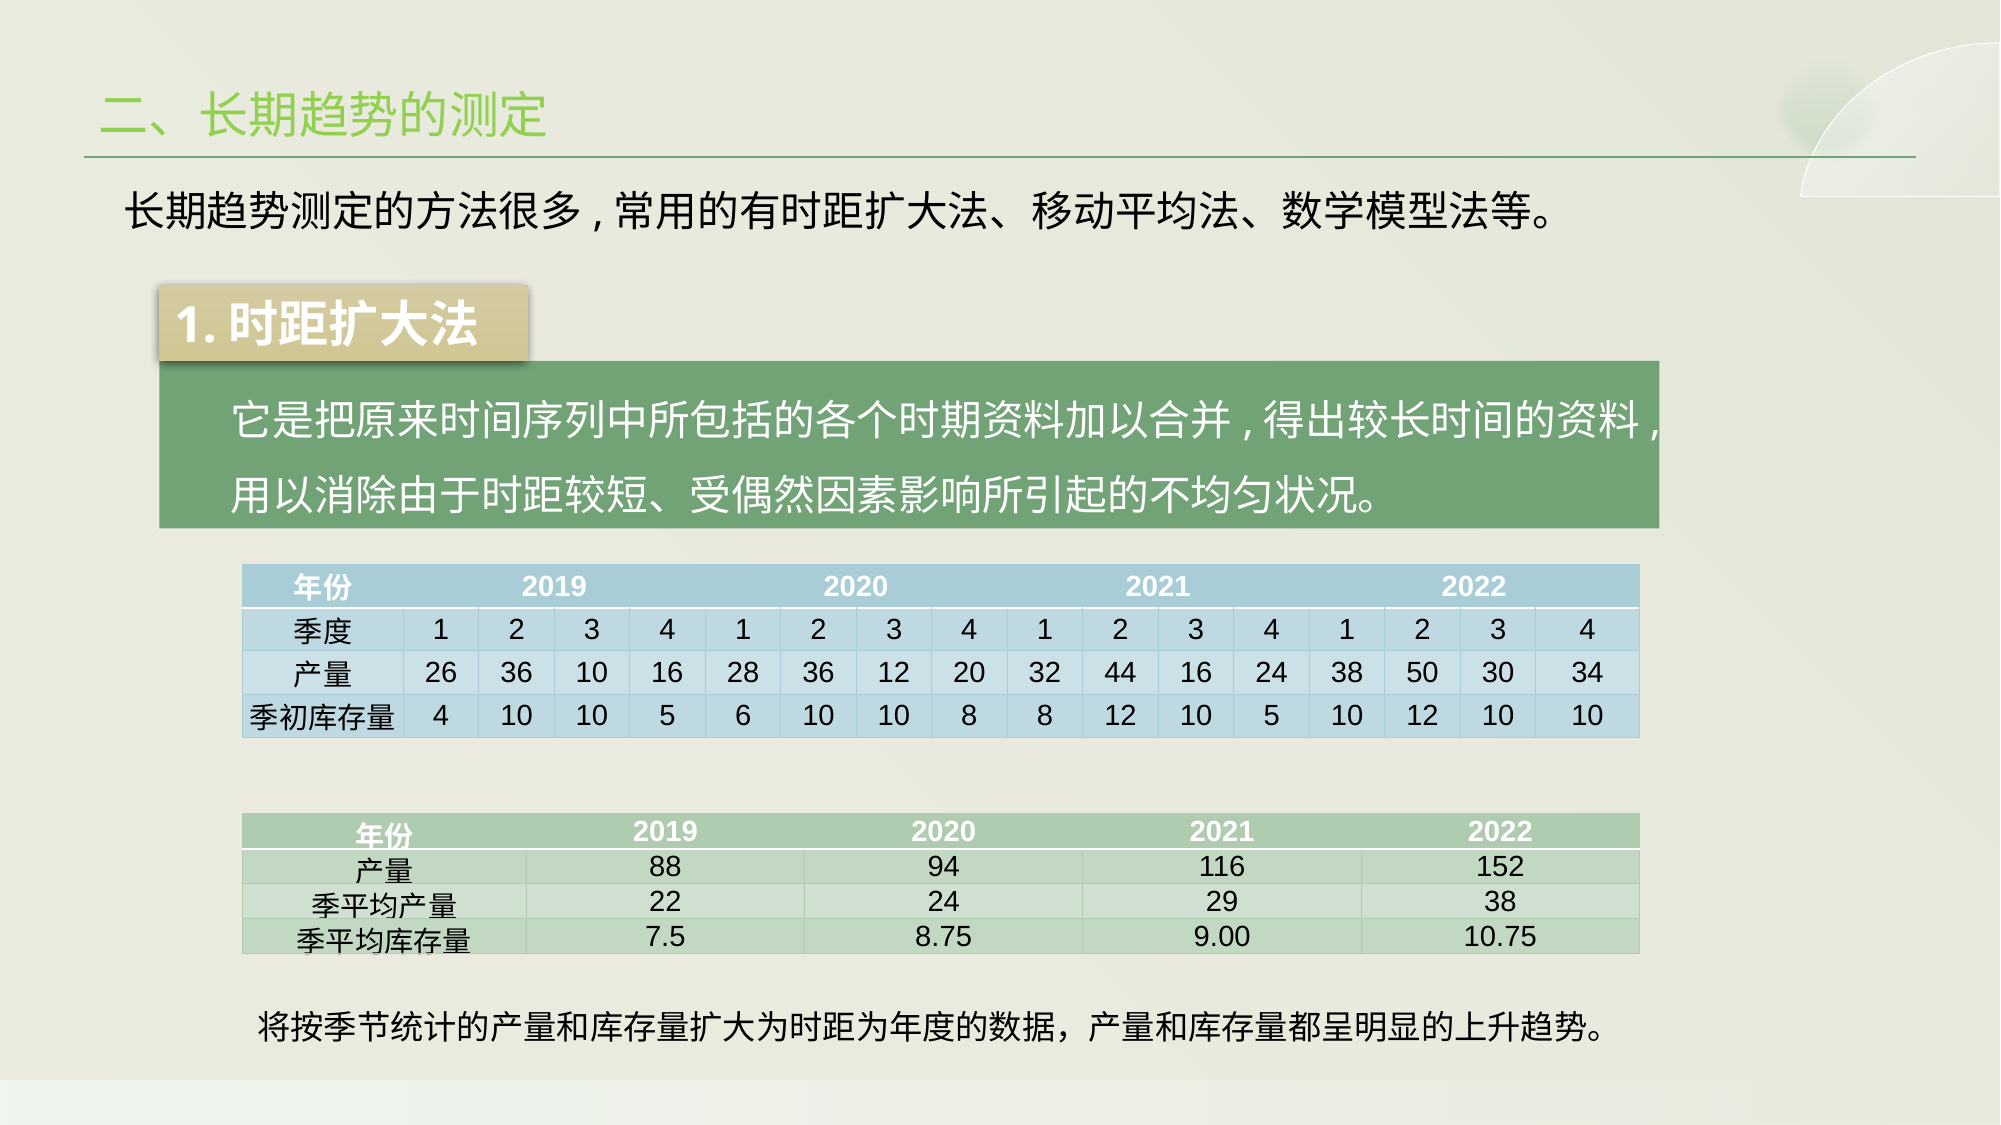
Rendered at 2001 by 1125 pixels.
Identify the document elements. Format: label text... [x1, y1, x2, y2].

table_header 2022 [1362, 814, 1639, 848]
table_cell 1 [404, 609, 478, 650]
table_cell 2 [1385, 609, 1460, 650]
table_cell 季度 [243, 609, 403, 650]
table_cell 10 [1461, 695, 1535, 737]
table_cell 产量 [243, 651, 403, 694]
table_cell 10 [1310, 695, 1384, 737]
table_header 2021 [1083, 814, 1361, 848]
table_cell 36 [479, 651, 554, 694]
table_cell 116 [1083, 850, 1361, 883]
table_cell 32 [1008, 651, 1082, 694]
table_cell 3 [857, 609, 931, 650]
table_cell 30 [1461, 651, 1535, 694]
table_header 年份 [243, 565, 403, 607]
table_cell 9.00 [1083, 919, 1361, 953]
table_cell 24 [1234, 651, 1309, 694]
table_header 年份 [243, 814, 526, 848]
table_cell 38 [1310, 651, 1384, 694]
table_cell 152 [1362, 850, 1639, 883]
table_cell 26 [404, 651, 478, 694]
table_cell 3 [1461, 609, 1535, 650]
table_header 2022 [1310, 565, 1639, 607]
table_cell 7.5 [527, 919, 804, 953]
table_cell 5 [630, 695, 705, 737]
table_cell 10 [479, 695, 554, 737]
table_cell 12 [1083, 695, 1158, 737]
table_cell 8 [932, 695, 1007, 737]
table_cell 10 [555, 651, 629, 694]
text_box 1.时距扩大法 [159, 285, 528, 361]
table_cell 3 [1159, 609, 1233, 650]
table_cell 4 [1536, 609, 1639, 650]
table_cell 8.75 [805, 919, 1082, 953]
table_cell 4 [630, 609, 705, 650]
table_cell 产量 [243, 850, 526, 883]
table_cell 1 [1008, 609, 1082, 650]
table_cell 94 [805, 850, 1082, 883]
table_cell 2 [479, 609, 554, 650]
table_cell 28 [706, 651, 780, 694]
table_cell 10 [1536, 695, 1639, 737]
text_box 二、长期趋势的测定 [98, 65, 876, 147]
table_header 2020 [805, 814, 1082, 848]
table_cell 4 [1234, 609, 1309, 650]
table_cell 38 [1362, 884, 1639, 918]
table_cell 6 [706, 695, 780, 737]
text_box 它是把原来时间序列中所包括的各个时期资料加以合并,得出较长时间的资料,用以消除由于时距较短、受偶然因素影响所引起的不均匀状况。 [159, 360, 1660, 529]
text_box 长期趋势测定的方法很多,常用的有时距扩大法、移动平均法、数学模型法等。 [108, 156, 1940, 242]
table_cell 5 [1234, 695, 1309, 737]
table_cell 24 [805, 884, 1082, 918]
table_cell 36 [781, 651, 856, 694]
table_header 2019 [527, 814, 804, 848]
table_cell 10 [1159, 695, 1233, 737]
table_cell 4 [932, 609, 1007, 650]
table_cell 12 [857, 651, 931, 694]
text_box 将按季节统计的产量和库存量扩大为时距为年度的数据，产量和库存量都呈明显的上升趋势。 [242, 999, 1660, 1054]
table_cell 4 [404, 695, 478, 737]
table_cell 10.75 [1362, 919, 1639, 953]
table_header 2021 [1008, 565, 1309, 607]
table_cell 10 [555, 695, 629, 737]
table_cell 2 [1083, 609, 1158, 650]
table_cell 12 [1385, 695, 1460, 737]
table_cell 22 [527, 884, 804, 918]
table_cell 16 [630, 651, 705, 694]
table_cell 10 [857, 695, 931, 737]
table_cell 16 [1159, 651, 1233, 694]
table_cell 88 [527, 850, 804, 883]
table_header 2019 [404, 565, 705, 607]
table_cell 季平均产量 [243, 884, 526, 918]
table_cell 10 [781, 695, 856, 737]
table_header 2020 [706, 565, 1007, 607]
table_cell 34 [1536, 651, 1639, 694]
table_cell 29 [1083, 884, 1361, 918]
table_cell 1 [706, 609, 780, 650]
table_cell 3 [555, 609, 629, 650]
table_cell 2 [781, 609, 856, 650]
table_cell 季初库存量 [243, 695, 403, 737]
table_cell 50 [1385, 651, 1460, 694]
table_cell 季平均库存量 [243, 919, 526, 953]
table_cell 44 [1083, 651, 1158, 694]
table_cell 1 [1310, 609, 1384, 650]
table_cell 20 [932, 651, 1007, 694]
table_cell 8 [1008, 695, 1082, 737]
